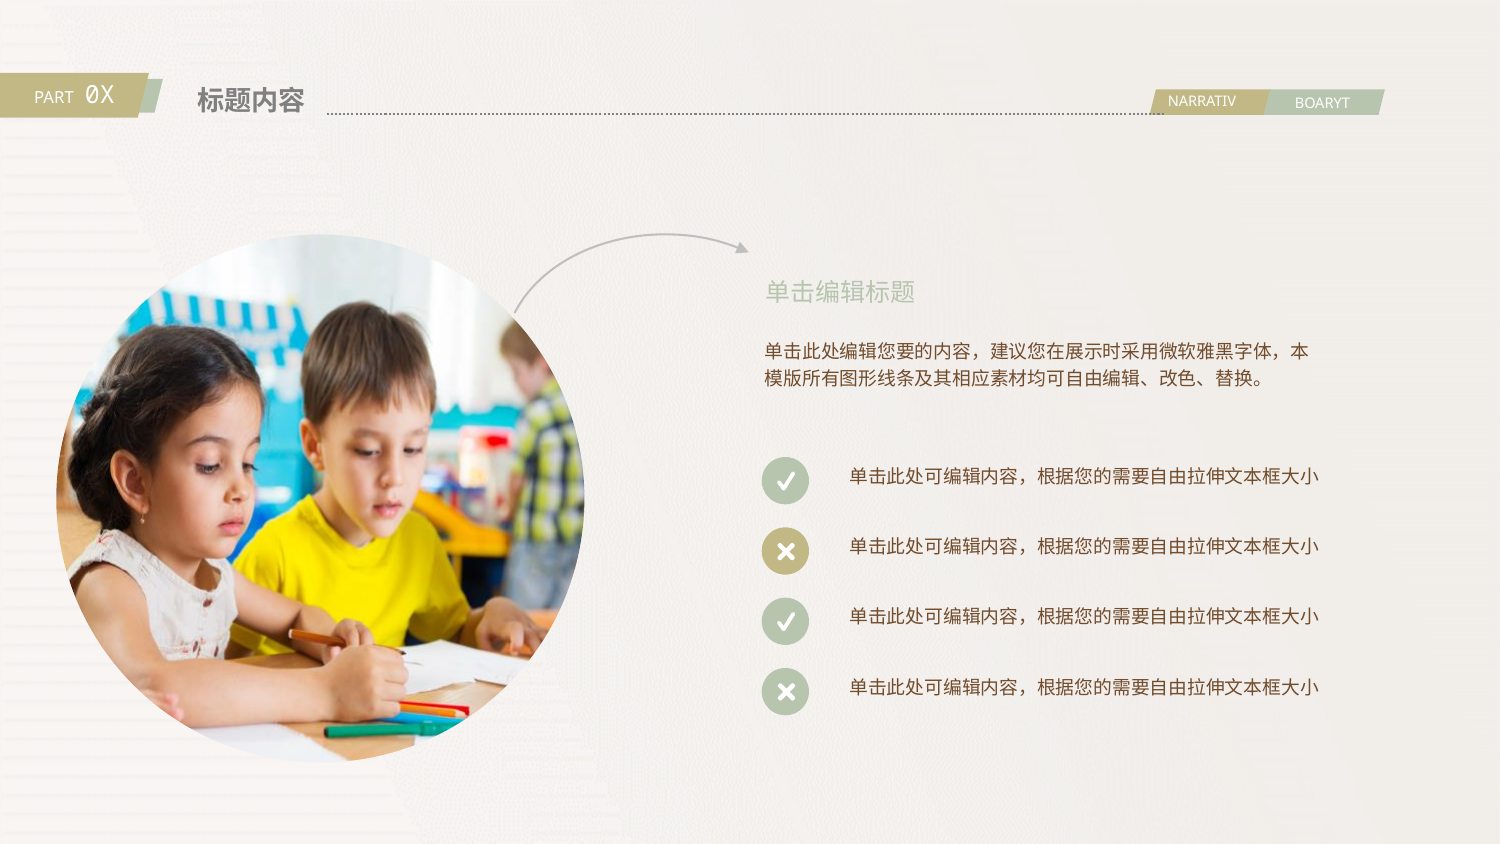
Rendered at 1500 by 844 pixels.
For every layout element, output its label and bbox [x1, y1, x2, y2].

text_box [761, 456, 1336, 505]
text_box [761, 527, 1336, 575]
text_box [55, 233, 586, 764]
text_box [1166, 84, 1271, 118]
text_box [0, 70, 163, 118]
text_box [761, 597, 1336, 645]
picture [0, 0, 1500, 844]
text_box [1263, 86, 1397, 120]
text_box [749, 269, 1325, 396]
text_box [761, 667, 1336, 716]
text_box [514, 233, 749, 358]
text_box [183, 75, 1166, 124]
